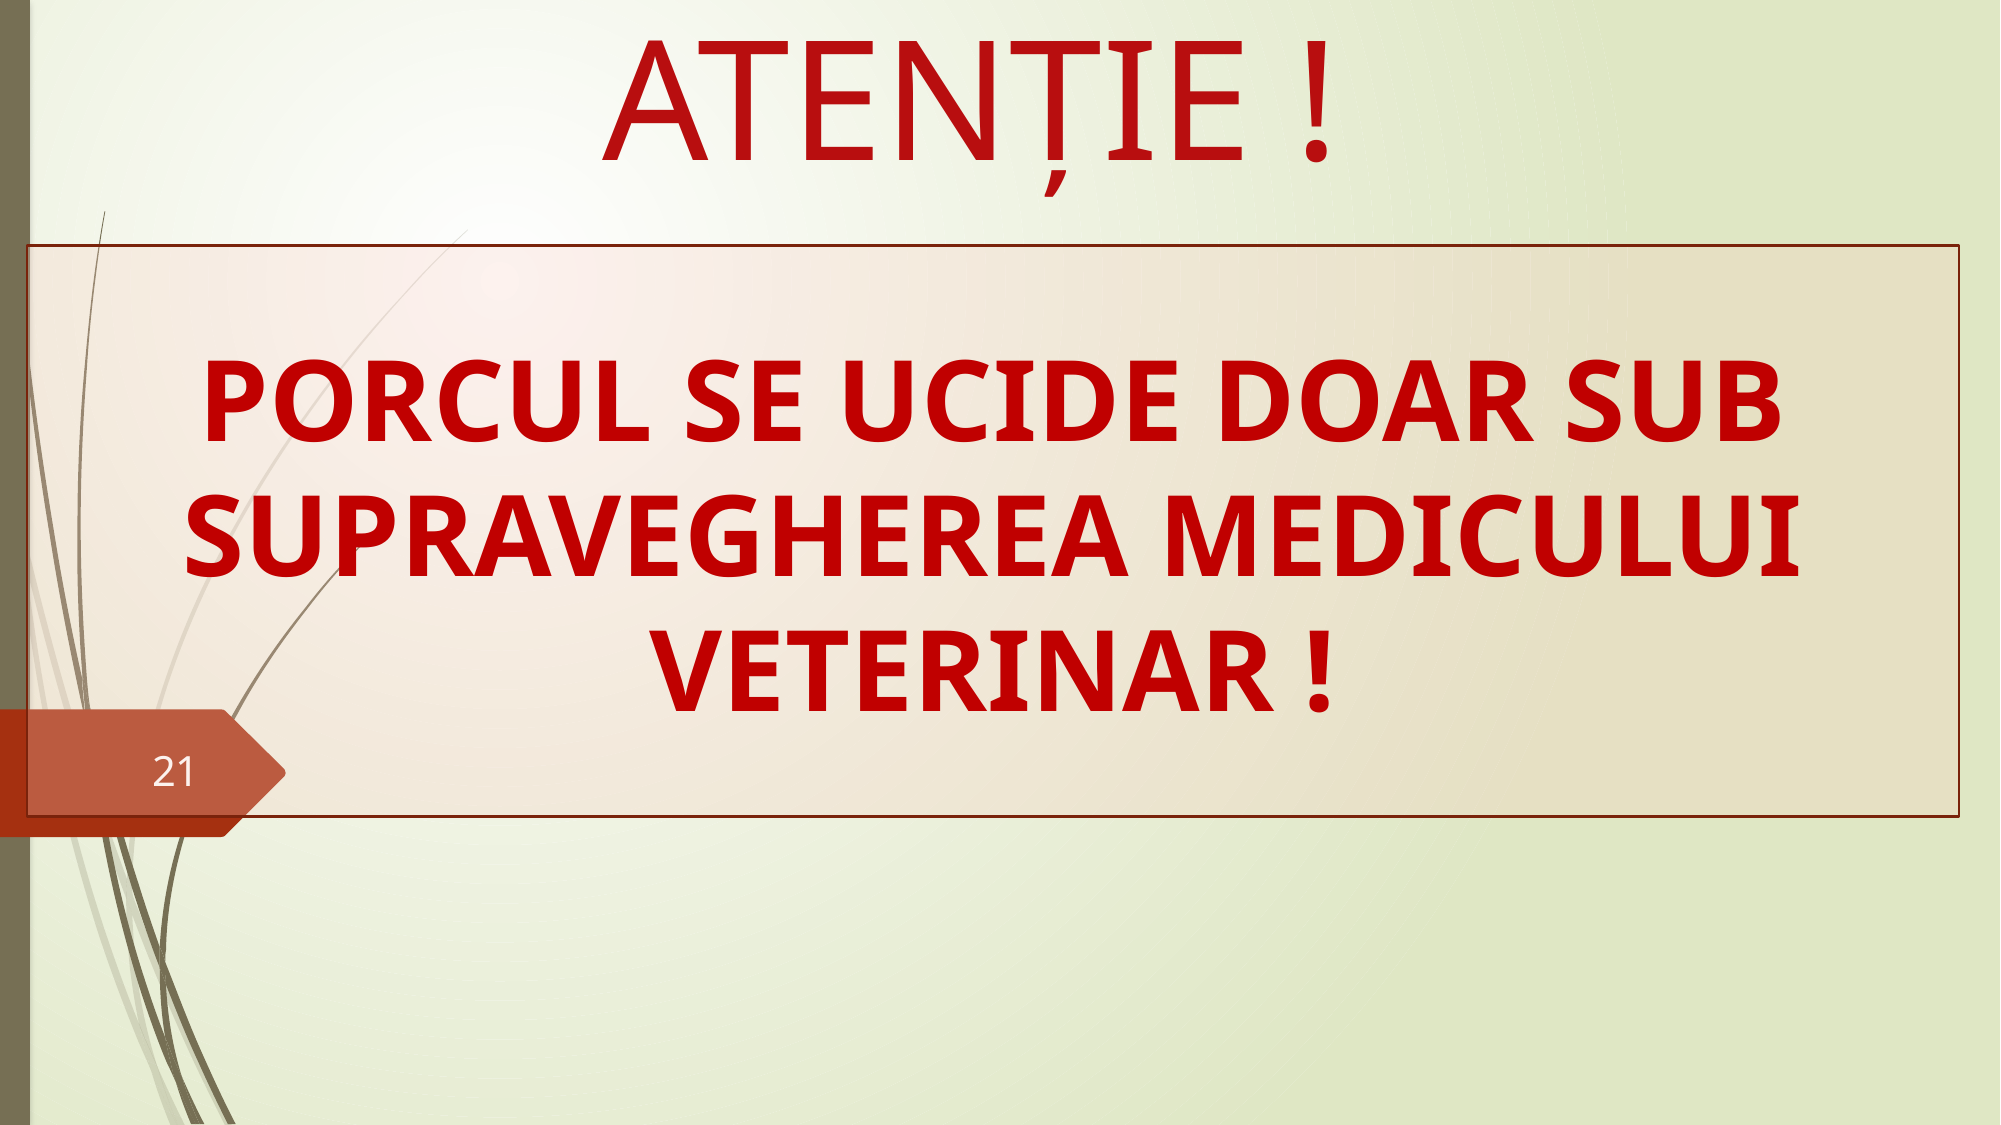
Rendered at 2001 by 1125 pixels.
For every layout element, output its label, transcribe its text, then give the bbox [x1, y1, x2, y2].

text_box ATENȚIE ! [438, 6, 1504, 205]
slide_number 21 [87, 743, 216, 803]
text_box PORCUL SE UCIDE DOAR SUB SUPRAVEGHEREA MEDICULUI VETERINAR ! [26, 244, 1960, 818]
